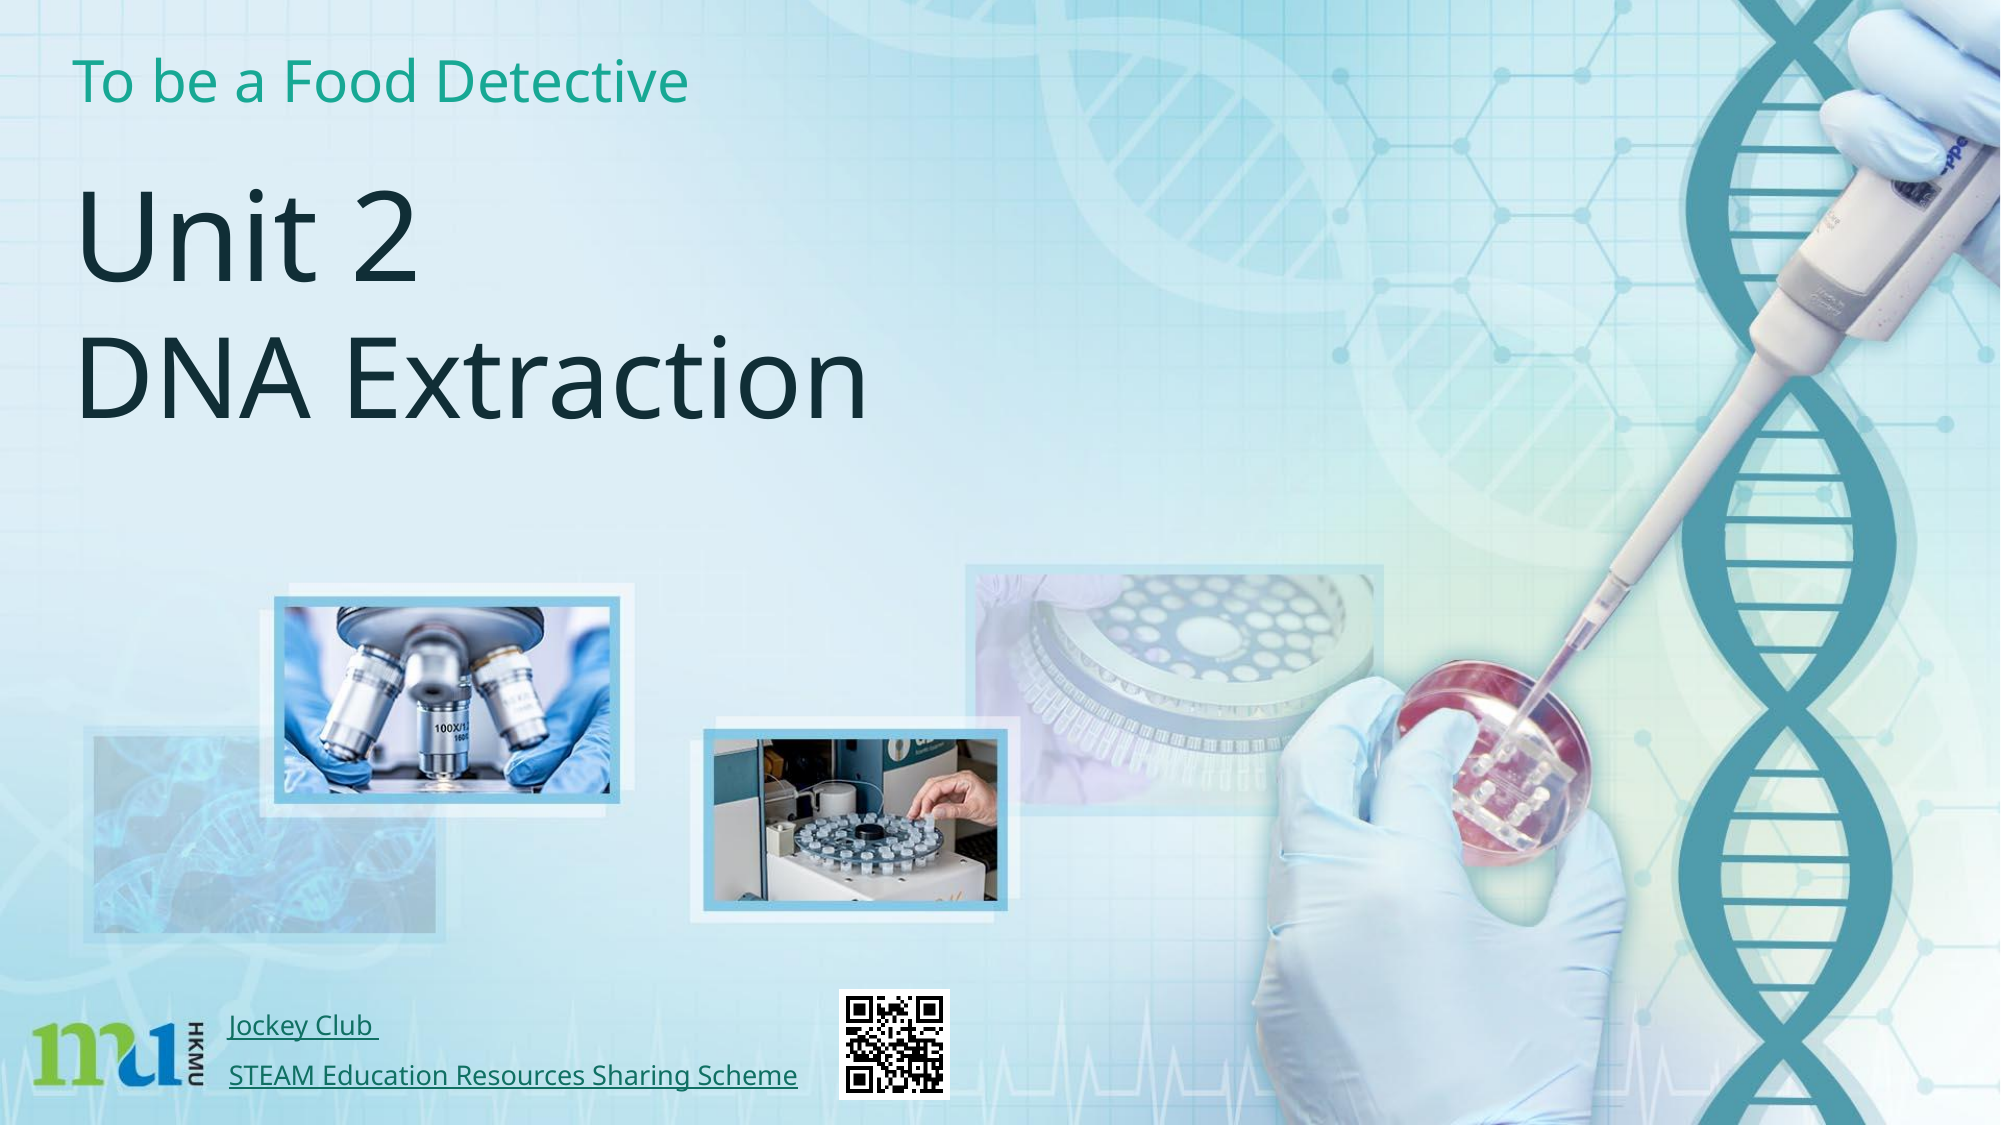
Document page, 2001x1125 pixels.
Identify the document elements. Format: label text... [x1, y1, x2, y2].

picture [0, 0, 2001, 1125]
text_box Jockey Club STEAM Education Resources Sharing Scheme [208, 989, 907, 1115]
text_box To be a Food Detective [57, 44, 878, 161]
text_box Unit 2 DNA Extraction [57, 148, 1423, 449]
